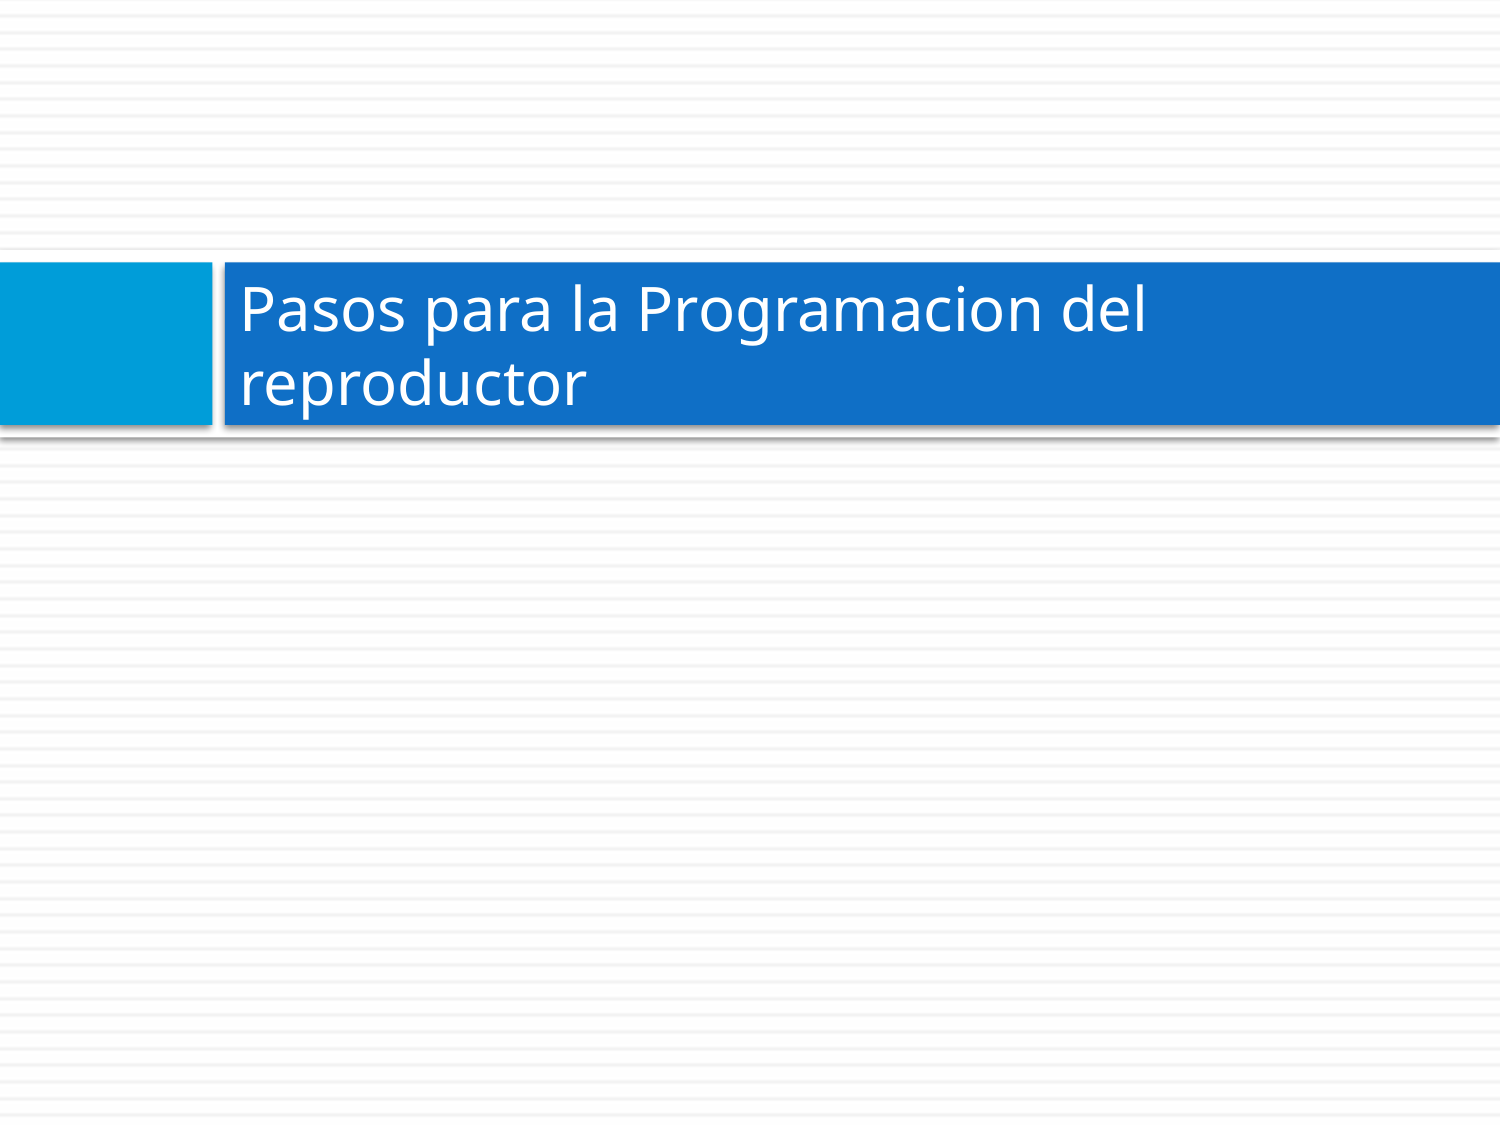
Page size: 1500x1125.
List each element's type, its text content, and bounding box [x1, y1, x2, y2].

title Pasos para la Programacion del reproductor [225, 262, 1475, 425]
